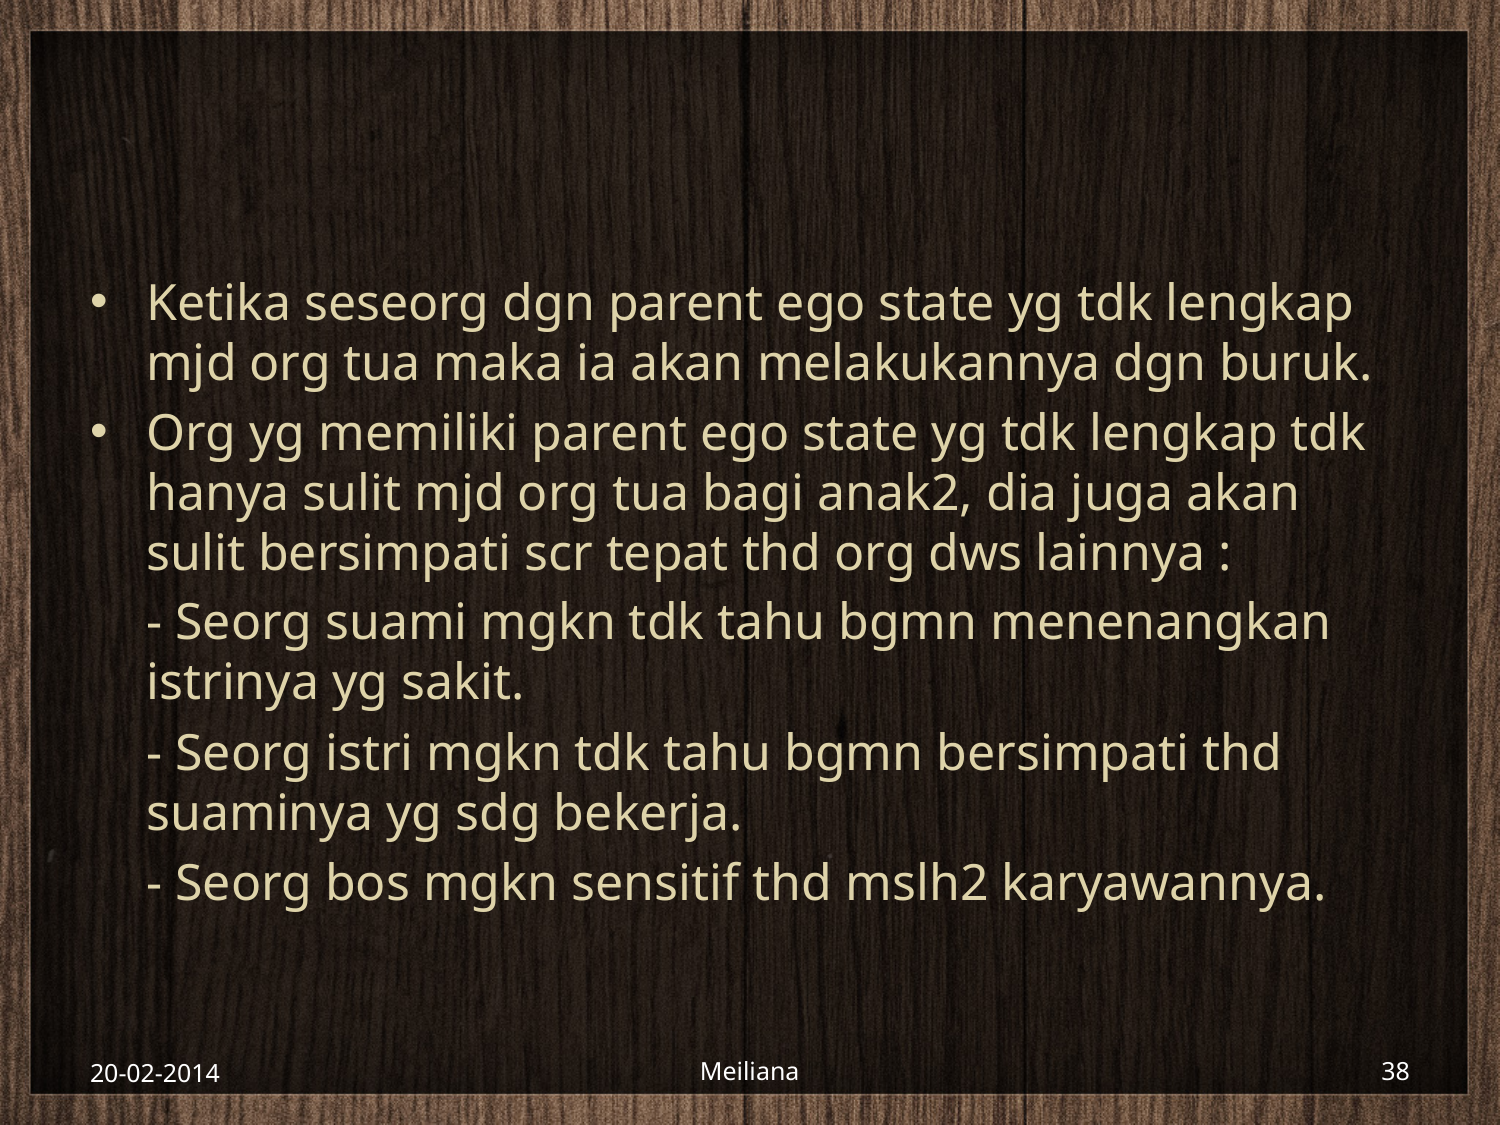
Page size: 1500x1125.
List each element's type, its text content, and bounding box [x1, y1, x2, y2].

list Ketika seseorg dgn parent ego state yg tdk lengkap mjd org tua maka ia akan melakukannya dgn buruk. Org yg memiliki parent ego state yg tdk lengkap tdk hanya sulit mjd org tua bagi anak2, dia juga akan sulit bersimpati scr tepat thd org dws lainnya : - Seorg suami mgkn tdk tahu bgmn menenangkan istrinya yg sakit. - Seorg istri mgkn tdk tahu bgmn bersimpati thd suaminya yg sdg bekerja. - Seorg bos mgkn sensitif thd mslh2 karyawannya. [75, 262, 1425, 1005]
footer Meiliana [512, 1042, 988, 1103]
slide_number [75, 1042, 425, 1103]
picture [0, 0, 1500, 1125]
slide_number 38 [1074, 1042, 1425, 1103]
